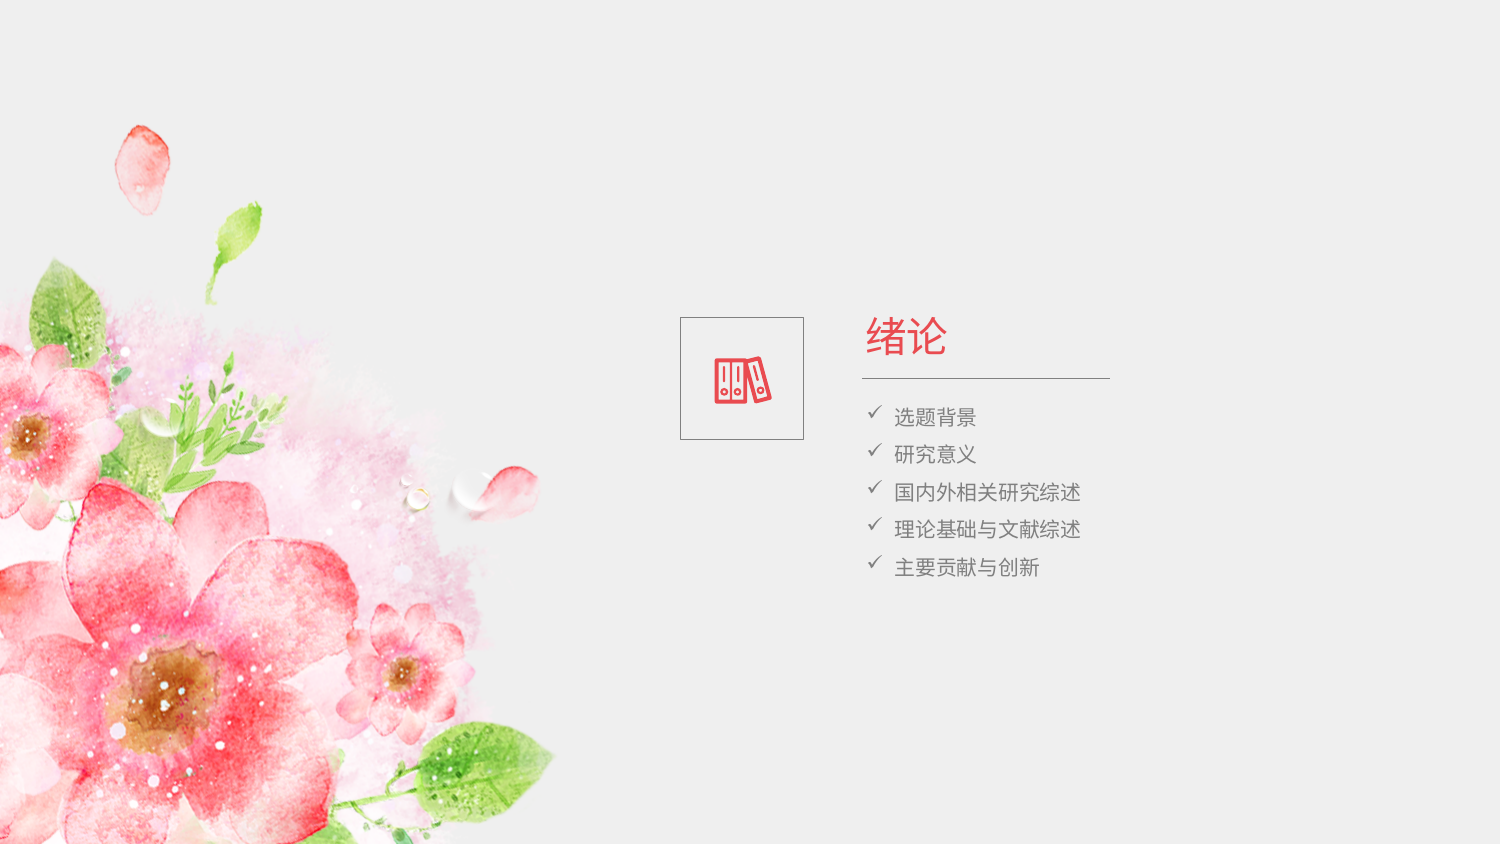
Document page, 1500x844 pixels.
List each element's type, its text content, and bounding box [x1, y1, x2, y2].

text_box 选题背景 研究意义 国内外相关研究综述 理论基础与文献综述 主要贡献与创新 [851, 384, 1312, 587]
picture [0, 0, 1500, 844]
text_box 绪论 [850, 303, 1312, 369]
text_box [714, 356, 772, 404]
text_box [680, 317, 804, 440]
